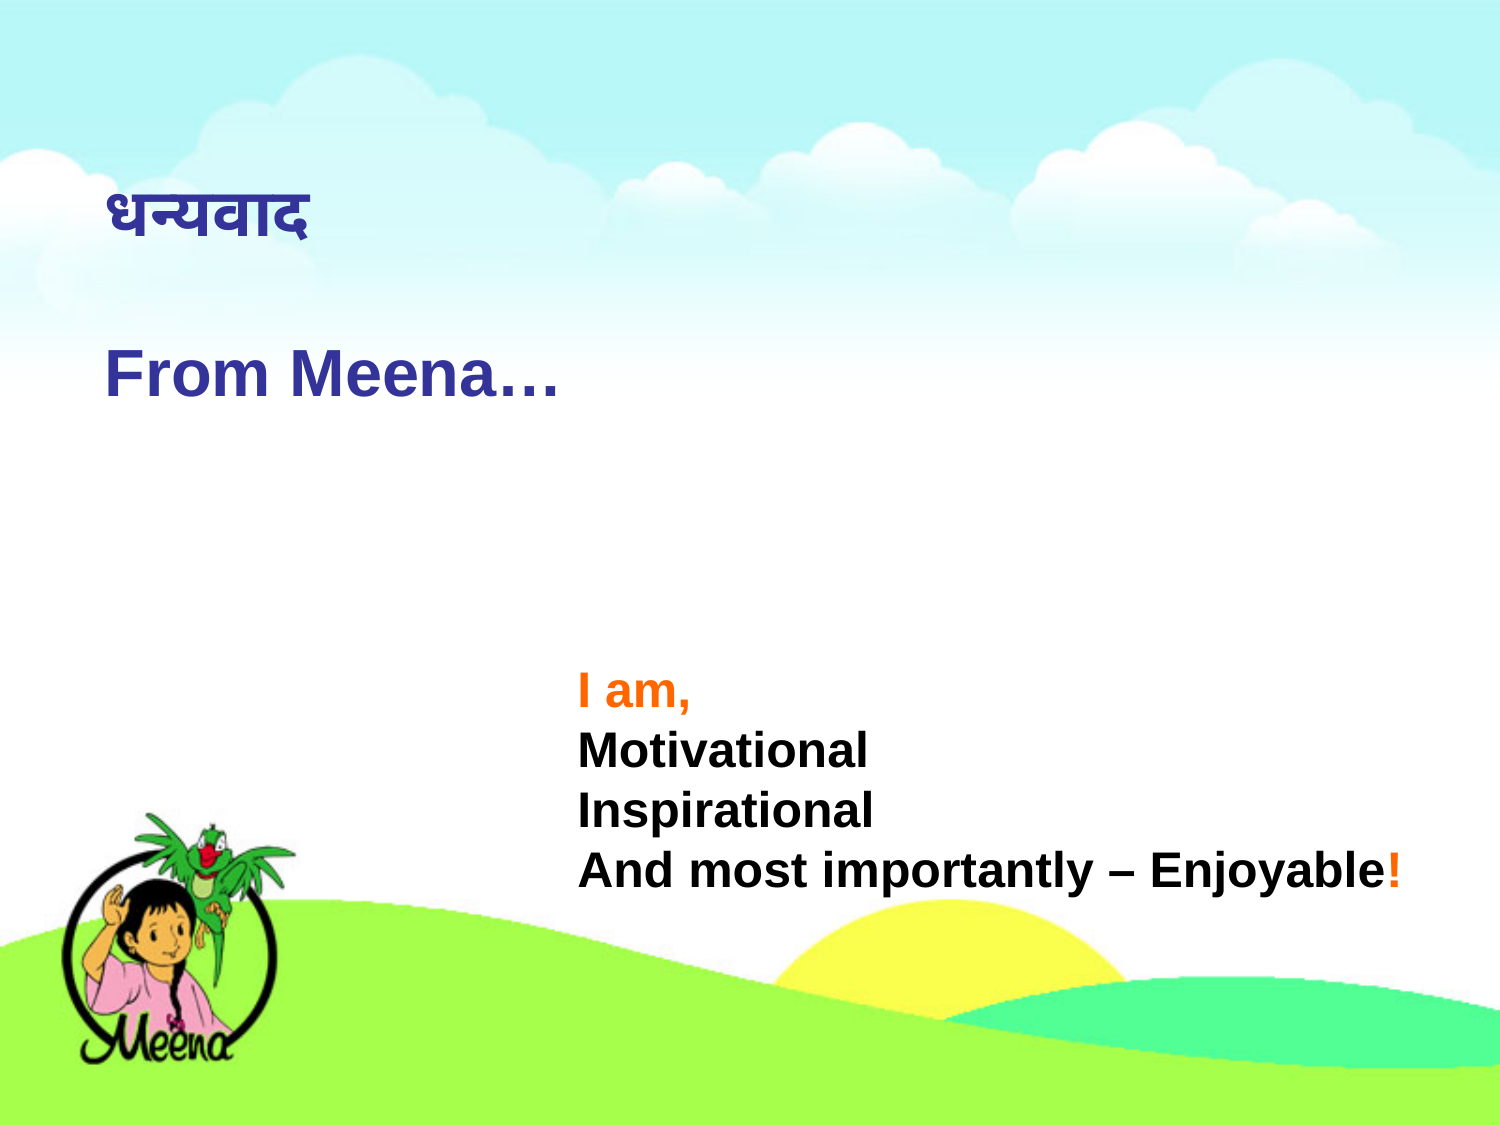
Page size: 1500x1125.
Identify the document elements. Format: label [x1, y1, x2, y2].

list [0, 0, 1500, 1125]
